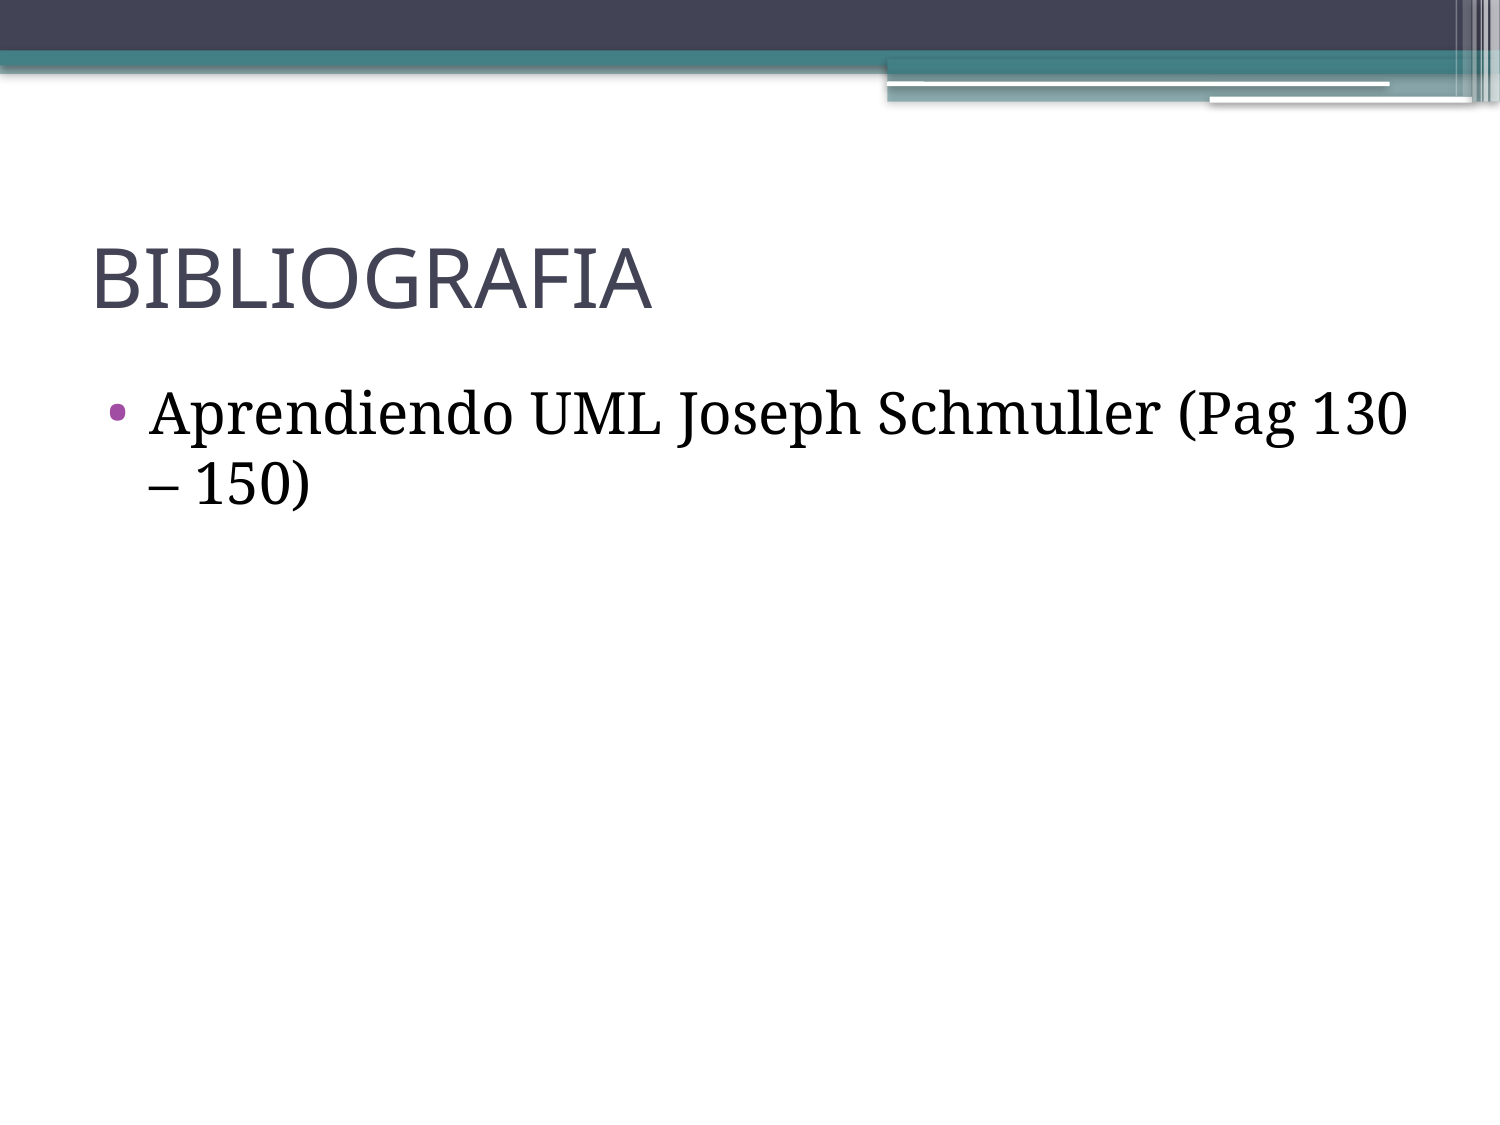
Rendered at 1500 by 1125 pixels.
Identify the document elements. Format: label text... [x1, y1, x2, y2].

list Aprendiendo UML Joseph Schmuller (Pag 130 – 150) [75, 368, 1425, 1079]
title BIBLIOGRAFIA [75, 187, 1425, 363]
